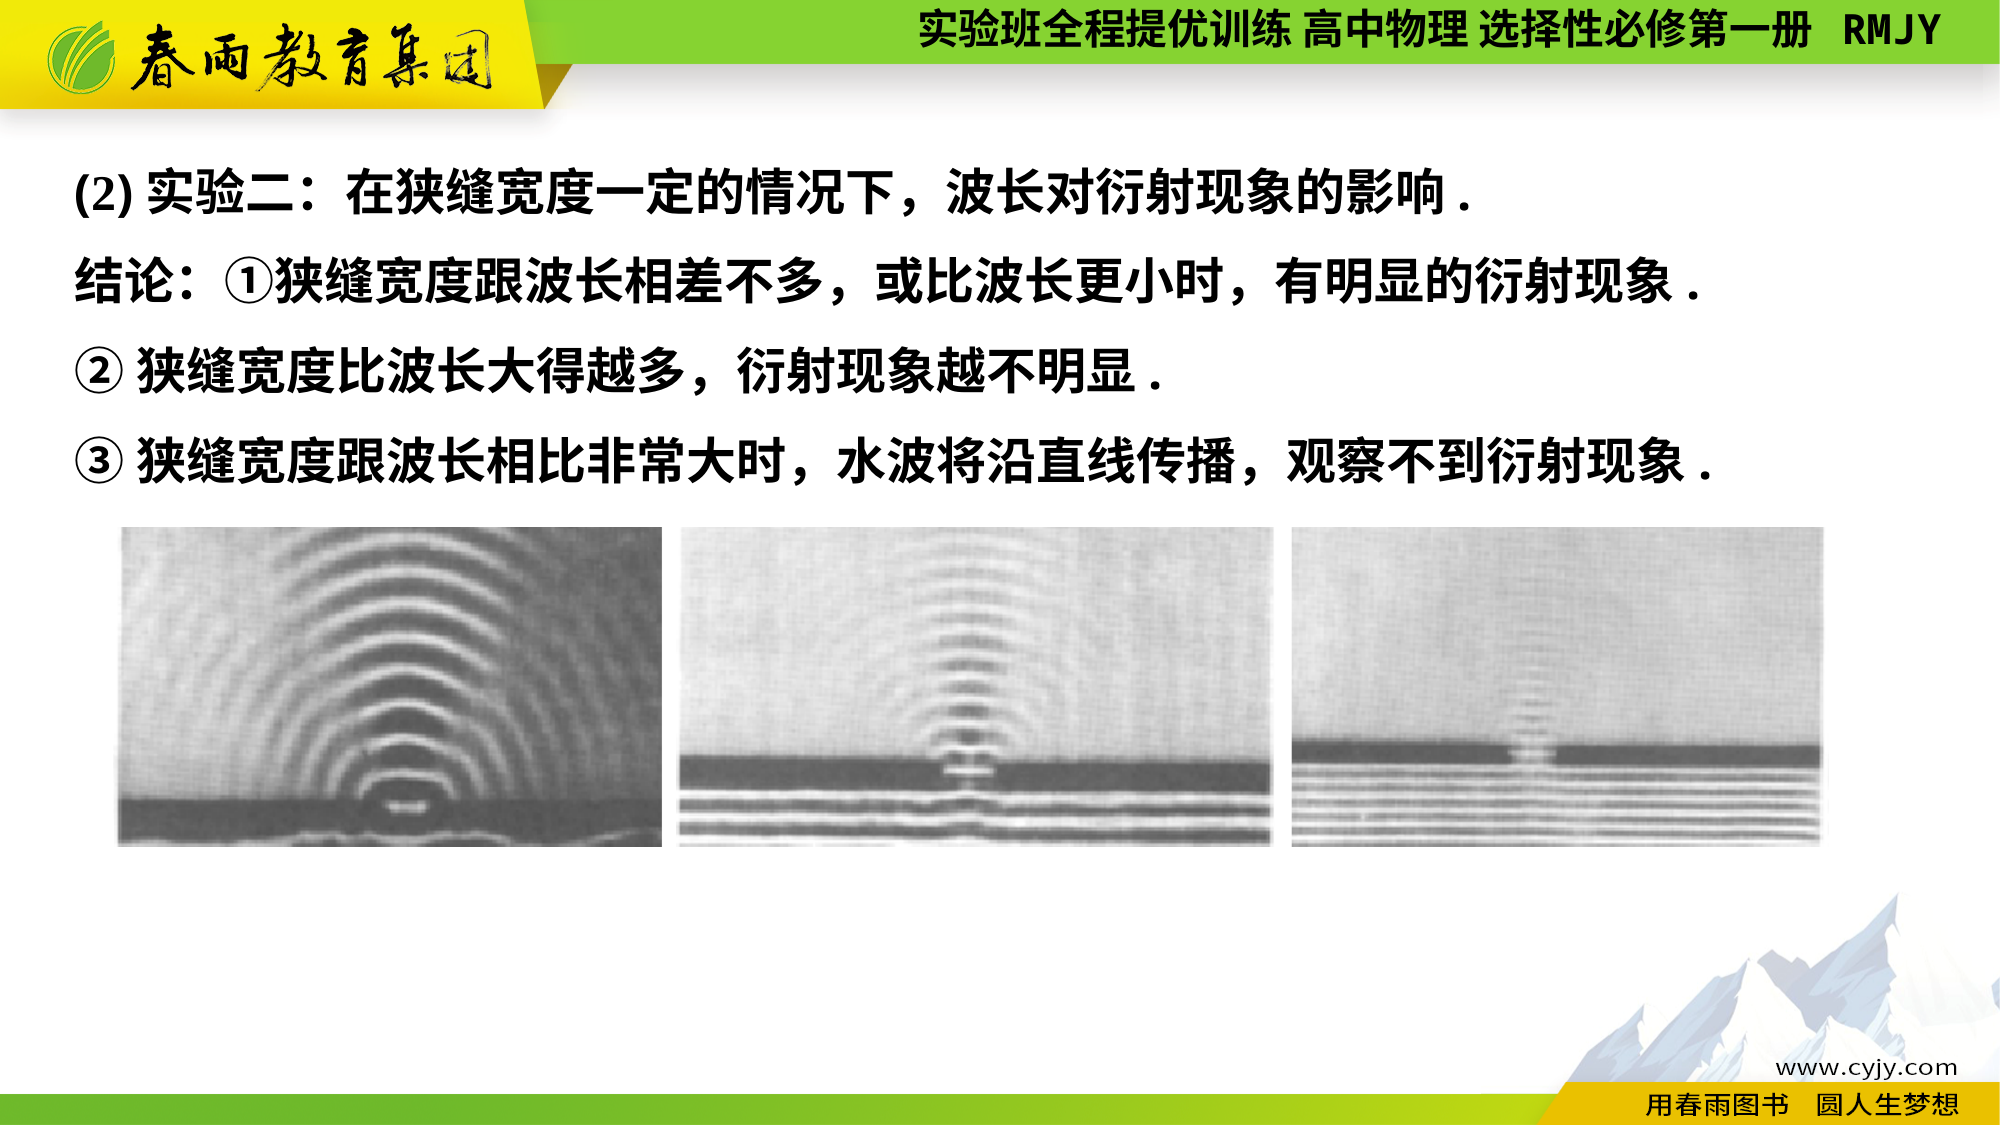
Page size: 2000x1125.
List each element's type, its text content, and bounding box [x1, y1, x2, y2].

list (2)实验二：在狭缝宽度一定的情况下，波长对衍射现象的影响. 结论：①狭缝宽度跟波长相差不多，或比波长更小时，有明显的衍射现象. ②狭缝宽度比波长大得越多，衍射现象越不明显. ③狭缝宽度跟波长相比非常大时，水波将沿直线传播，观察不到衍射现象. [59, 122, 1944, 490]
picture [0, 0, 2000, 1125]
